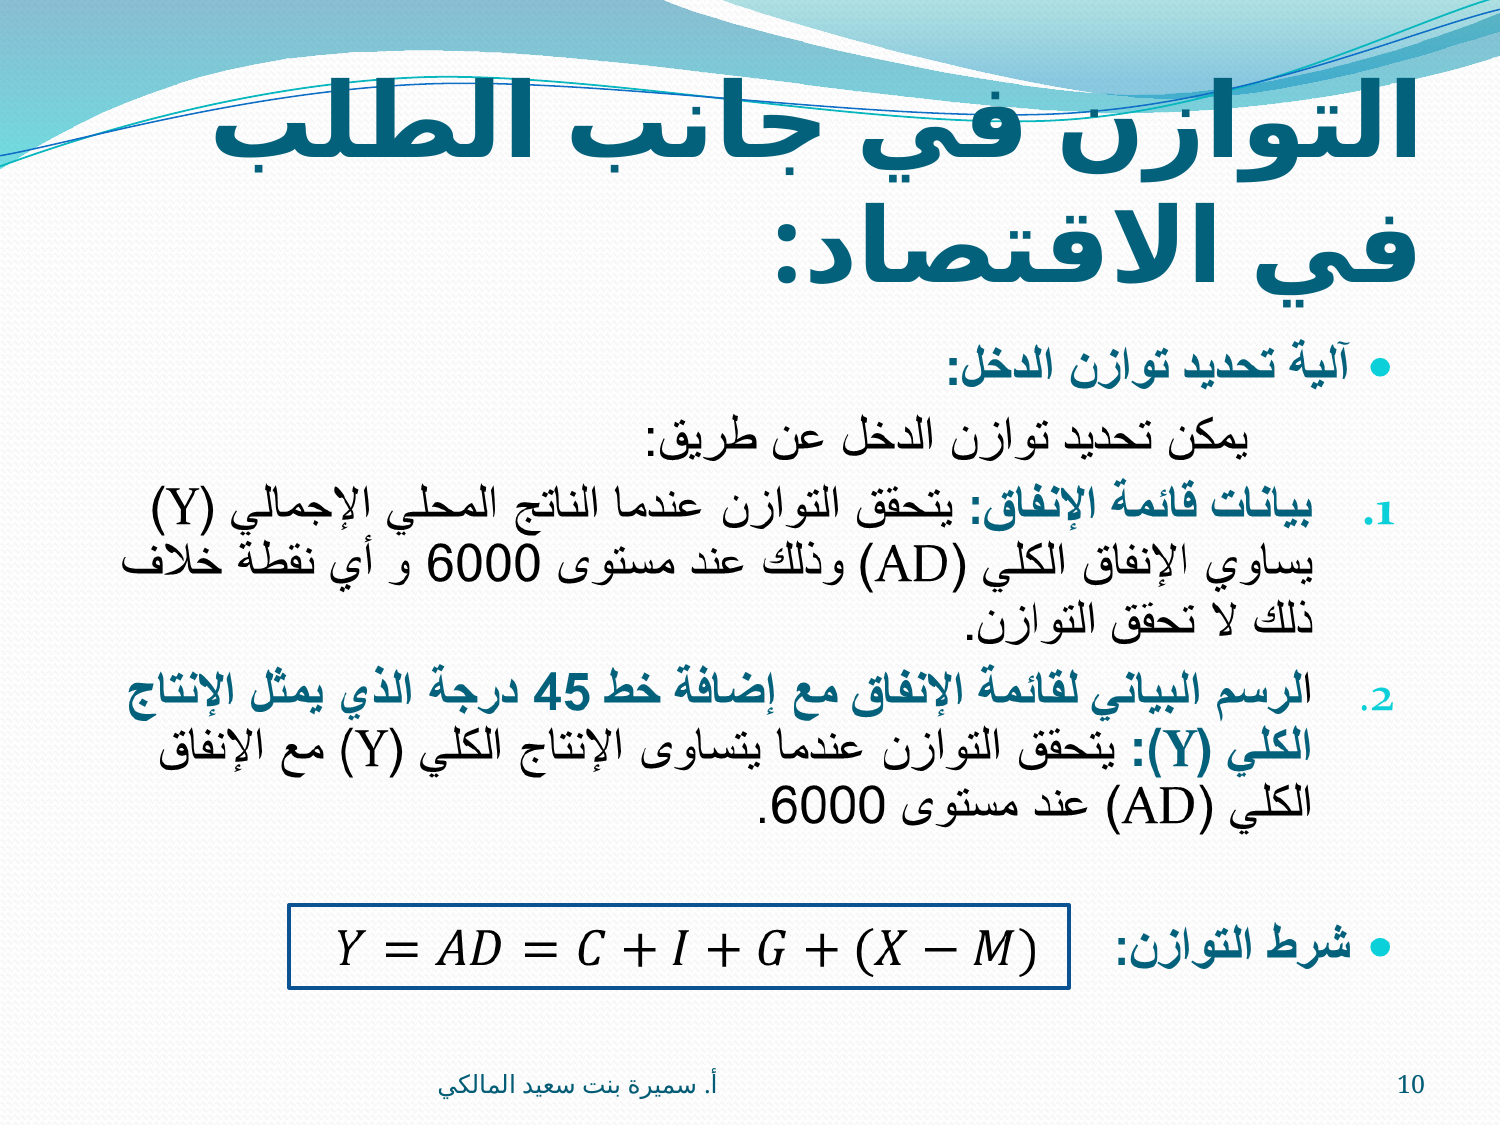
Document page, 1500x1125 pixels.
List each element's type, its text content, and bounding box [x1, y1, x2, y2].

list [75, 317, 1425, 1038]
footer أ. سميرة بنت سعيد المالكي [437, 1042, 988, 1103]
slide_number 10 [1299, 1042, 1425, 1103]
text_box [287, 903, 1071, 990]
title التوازن في جانب الطلب في الاقتصاد: [75, 115, 1425, 303]
